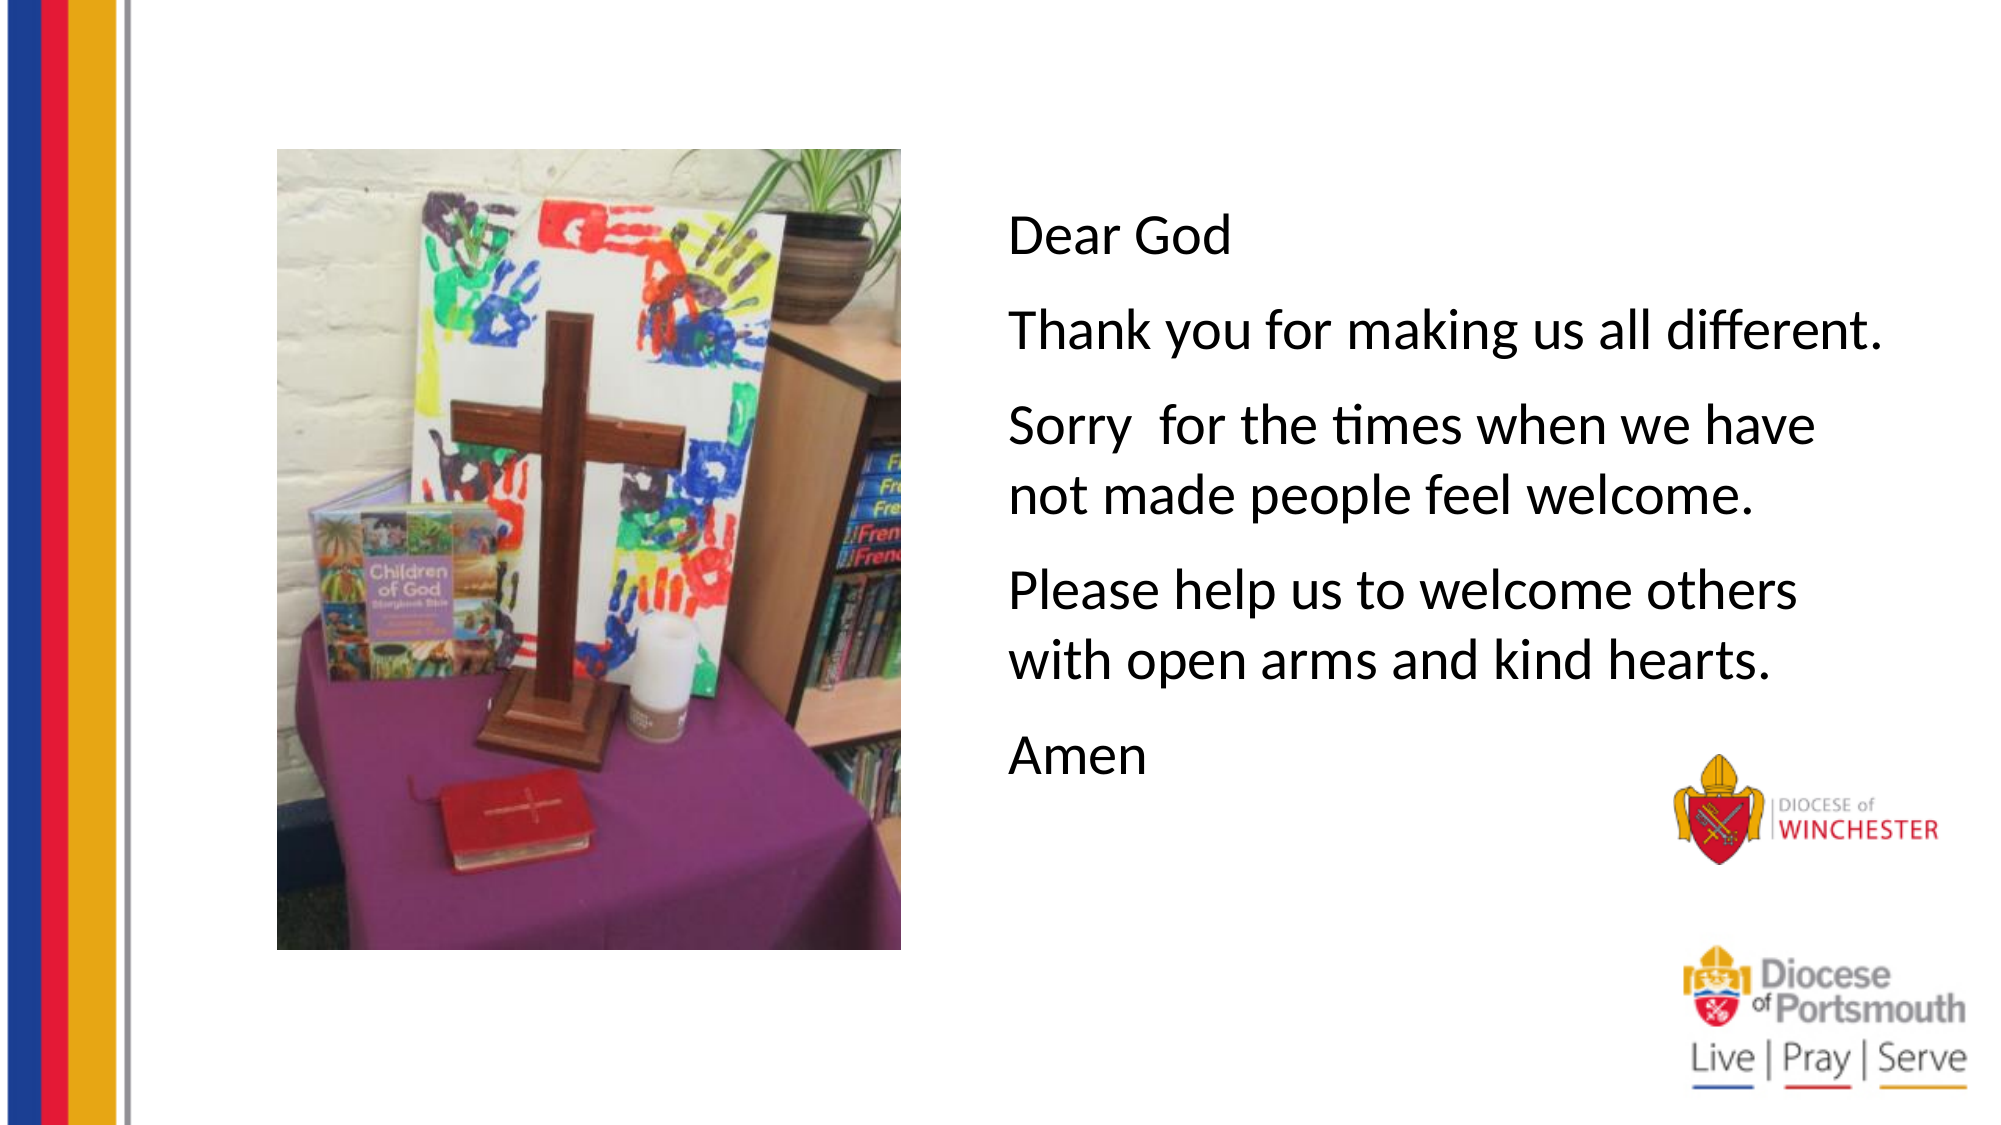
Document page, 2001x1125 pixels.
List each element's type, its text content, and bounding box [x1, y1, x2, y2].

picture [0, 0, 2001, 1125]
text_box Dear God Thank you for making us all different. Sorry for the times when we have not made people feel welcome. Please help us to welcome others with open arms and kind hearts. Amen [918, 189, 1919, 889]
